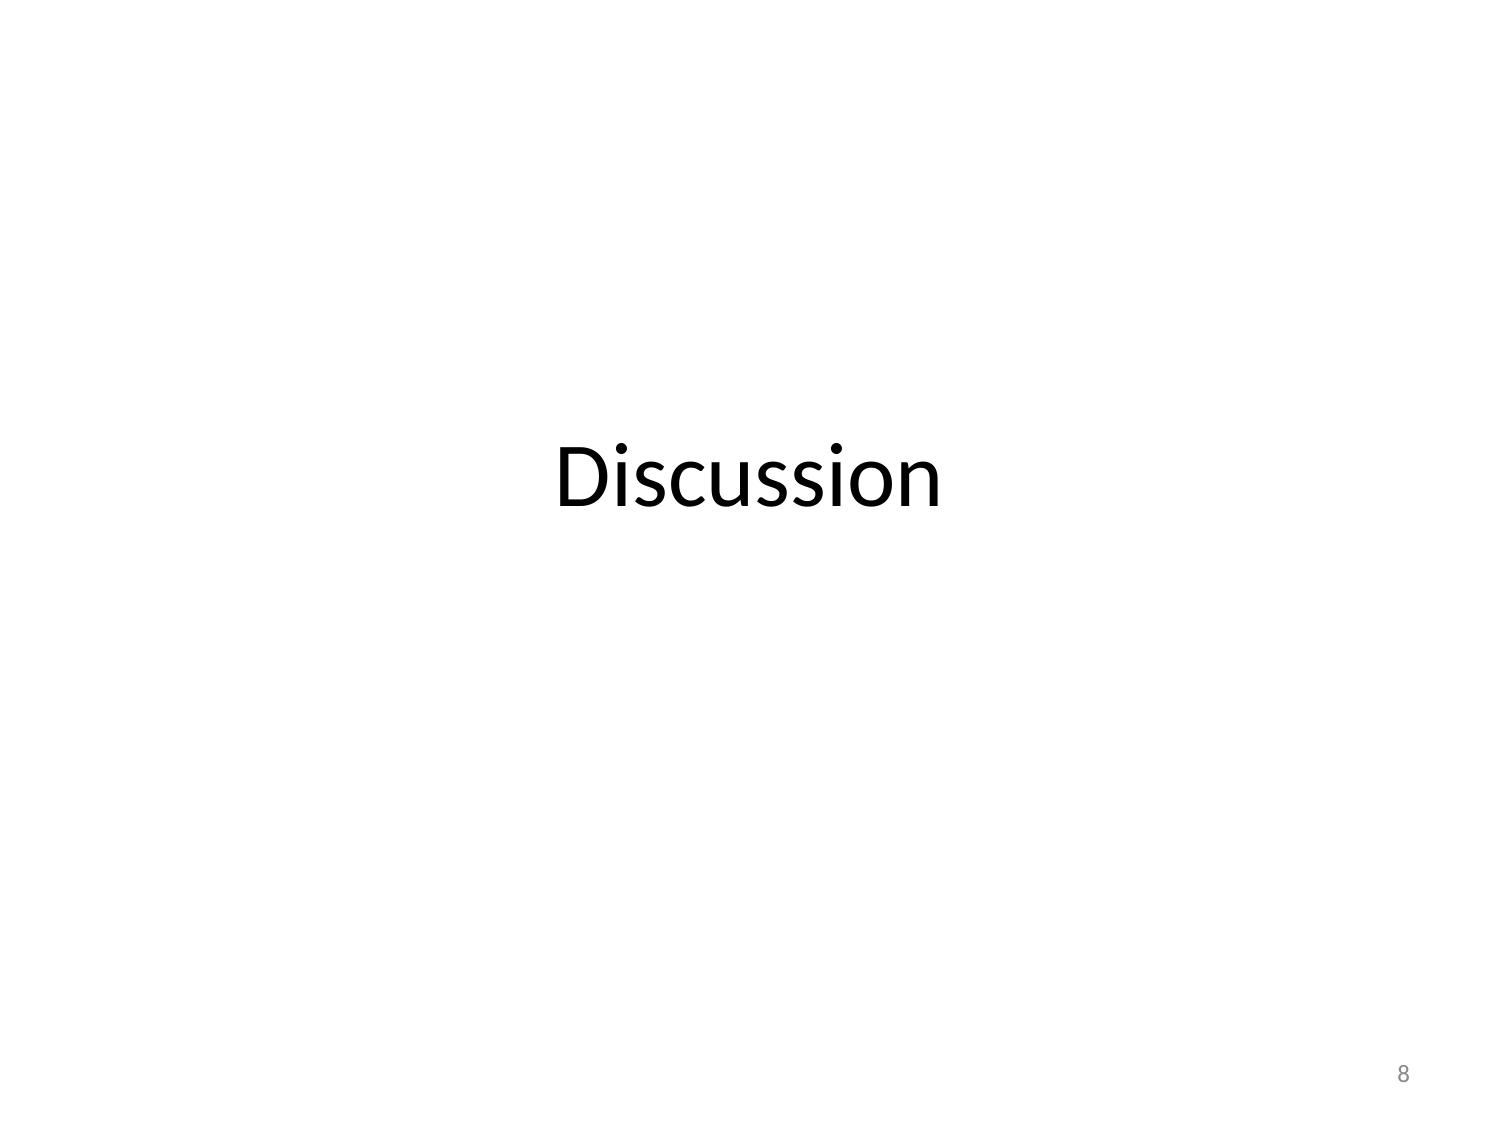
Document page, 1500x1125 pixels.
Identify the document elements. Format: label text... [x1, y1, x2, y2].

title Discussion [112, 349, 1388, 591]
slide_number 8 [1074, 1042, 1425, 1103]
